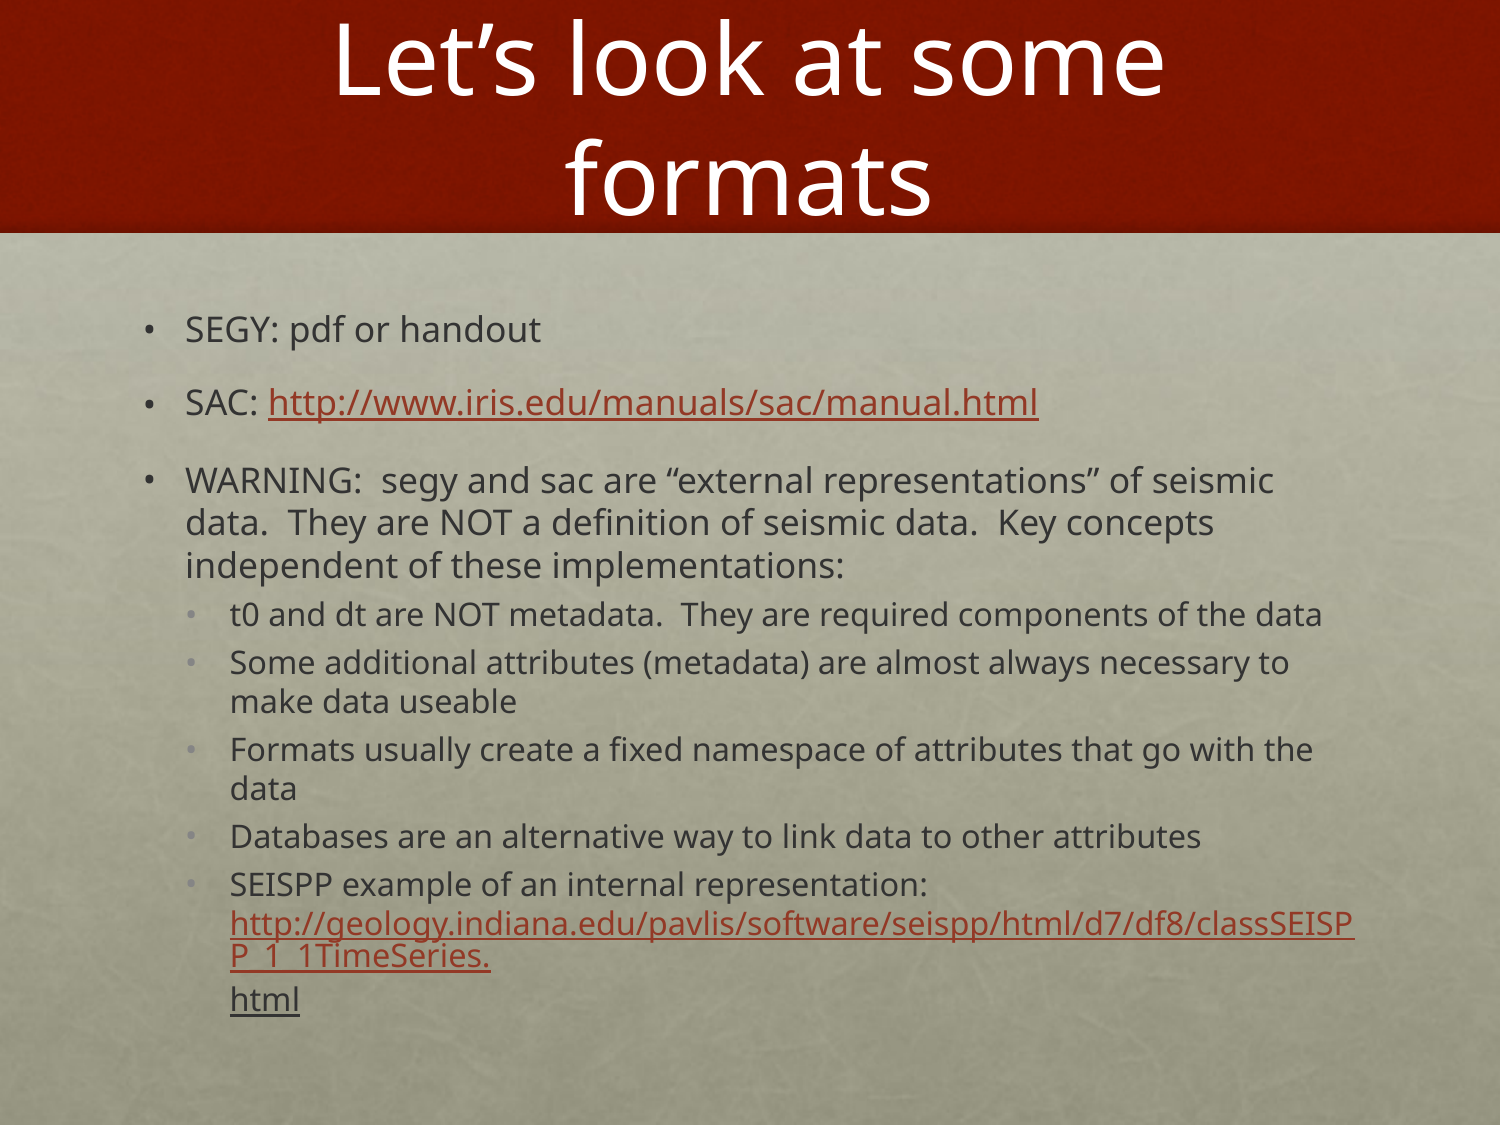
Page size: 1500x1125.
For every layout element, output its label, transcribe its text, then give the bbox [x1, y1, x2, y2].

picture [0, 214, 1500, 1125]
title Let’s look at some formats [127, 10, 1372, 221]
list SEGY: pdf or handout SAC: http://www.iris.edu/manuals/sac/manual.html WARNING: segy and sac are “external representations” of seismic data. They are NOT a definition of seismic data. Key concepts independent of these implementations: t0 and dt are NOT metadata. They are required components of the data Some additional attributes (metadata) are almost always necessary to make data useable Formats usually create a fixed namespace of attributes that go with the data Databases are an alternative way to link data to other attributes SEISPP example of an internal representation: http://geology.indiana.edu/pavlis/software/seispp/html/d7/df8/classSEISPP_1_1TimeSeries.html [127, 299, 1372, 1005]
